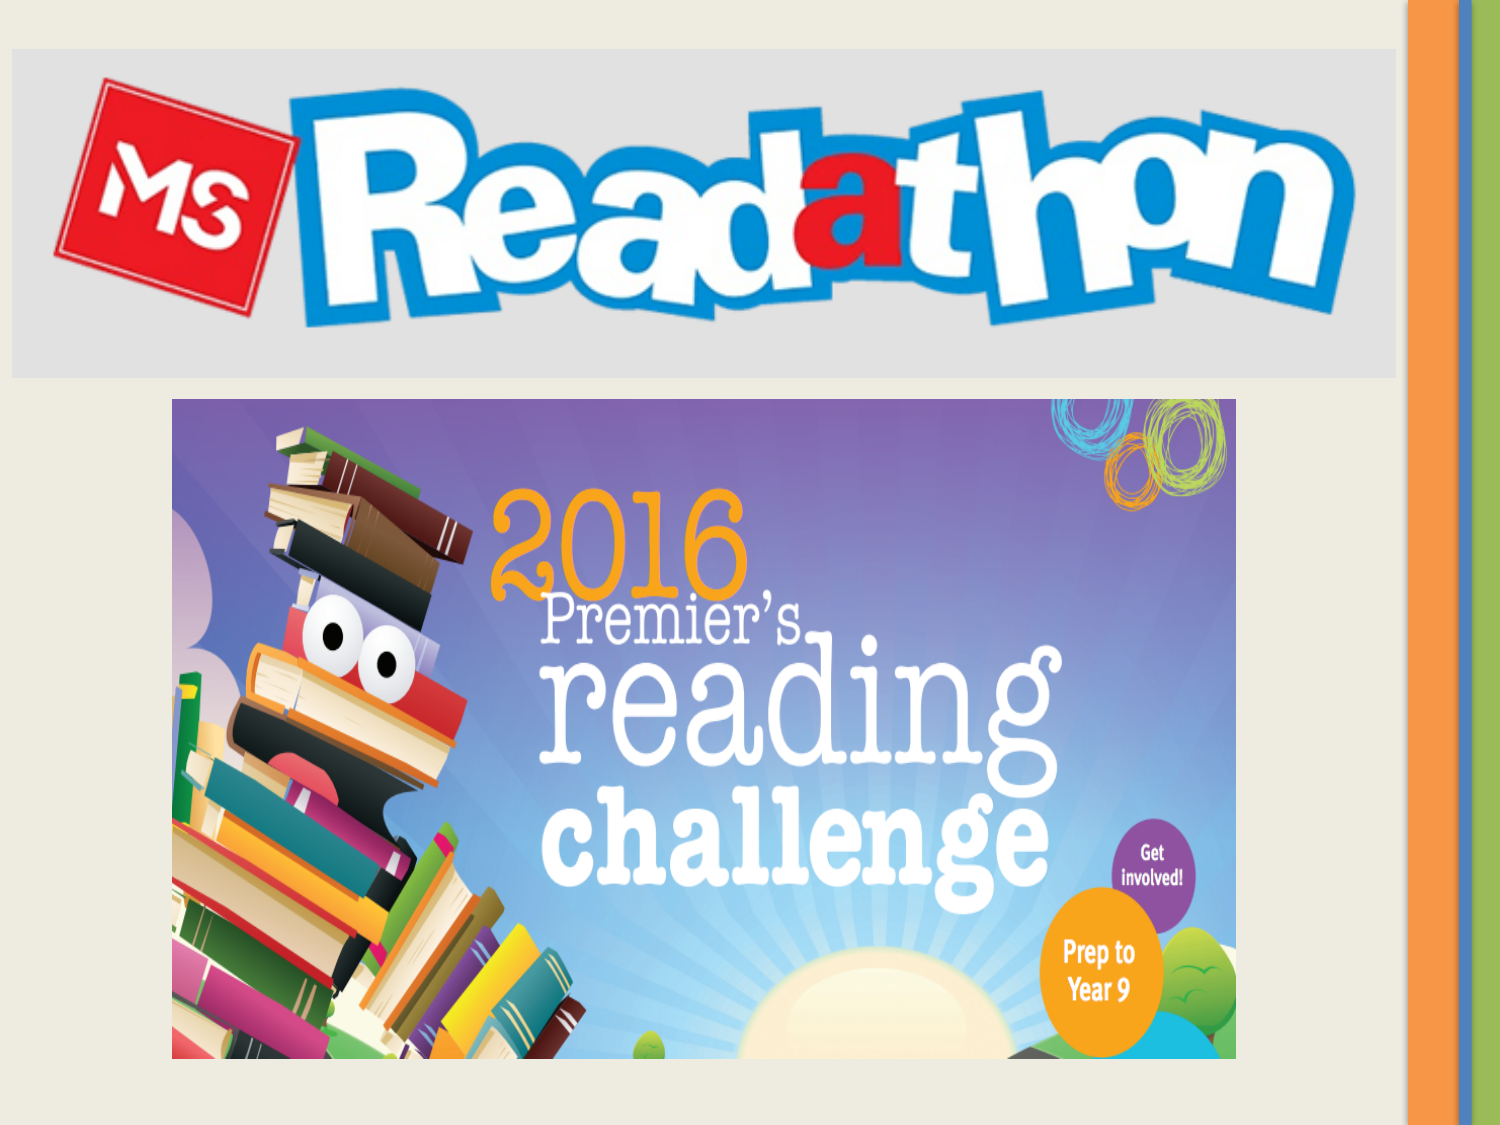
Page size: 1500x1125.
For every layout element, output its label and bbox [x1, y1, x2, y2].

picture [172, 399, 1236, 1059]
picture [12, 49, 1396, 378]
